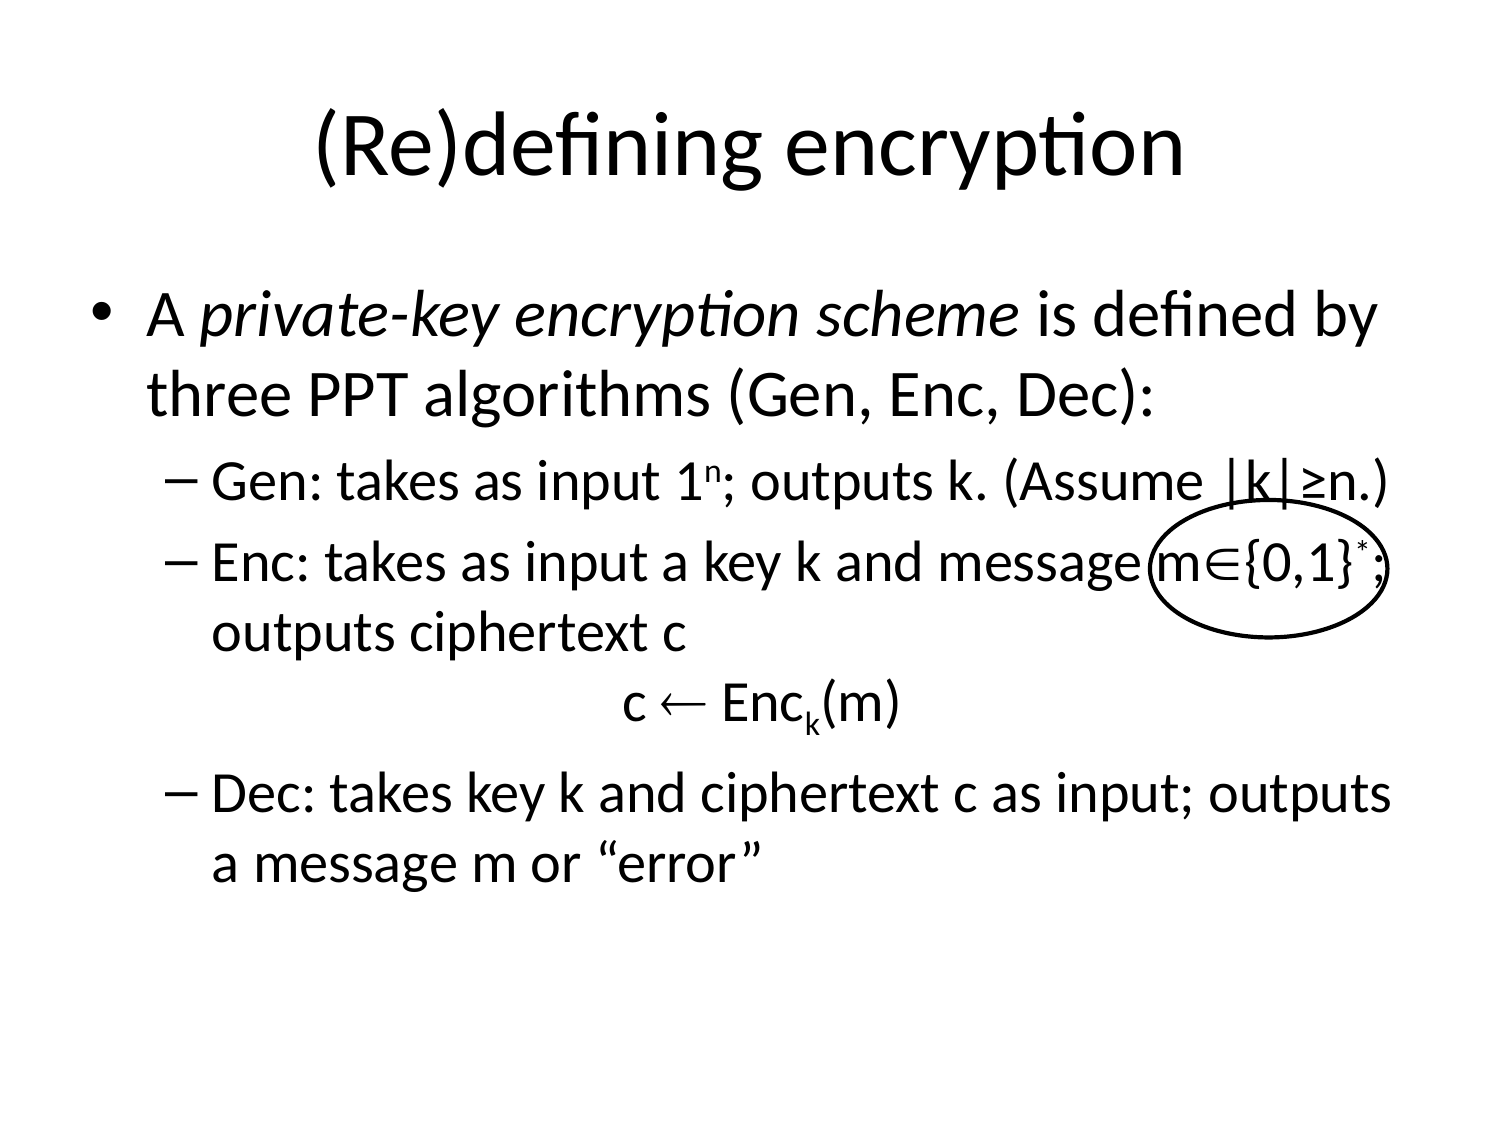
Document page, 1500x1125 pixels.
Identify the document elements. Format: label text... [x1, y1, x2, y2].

list A private-key encryption scheme is defined by three PPT algorithms (Gen, Enc, Dec): Gen: takes as input 1n; outputs k. (Assume |k|≥n.) Enc: takes as input a key k and message m{0,1}*; outputs ciphertext c c  Enck(m) Dec: takes key k and ciphertext c as input; outputs a message m or “error” [75, 262, 1425, 1005]
text_box [1147, 497, 1390, 640]
title (Re)defining encryption [75, 45, 1425, 233]
